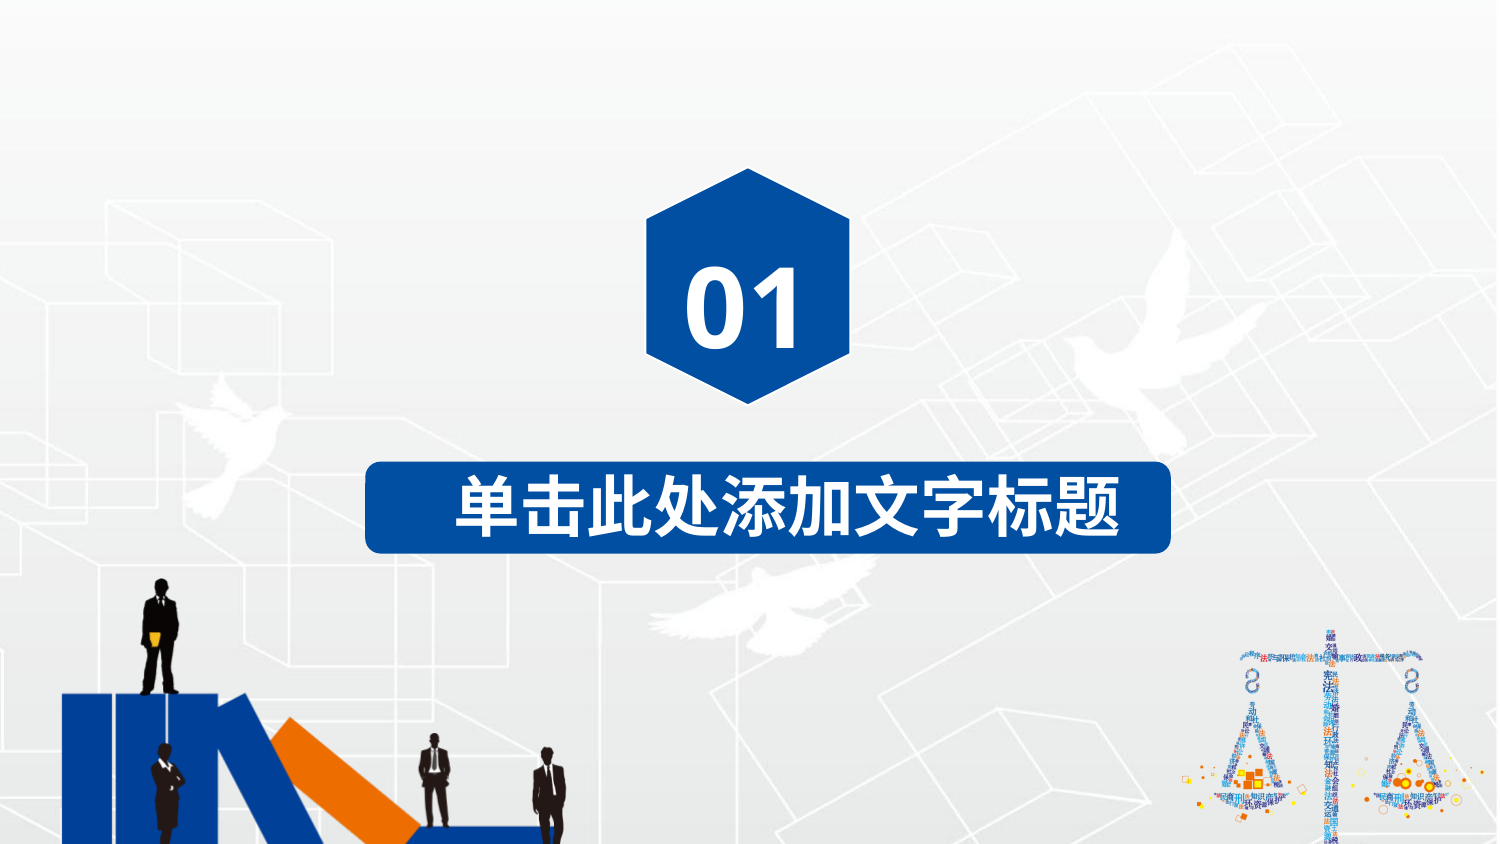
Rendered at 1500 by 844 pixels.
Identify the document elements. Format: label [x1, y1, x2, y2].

text_box [637, 167, 859, 406]
text_box [365, 457, 1171, 554]
text_box [0, 0, 1500, 844]
